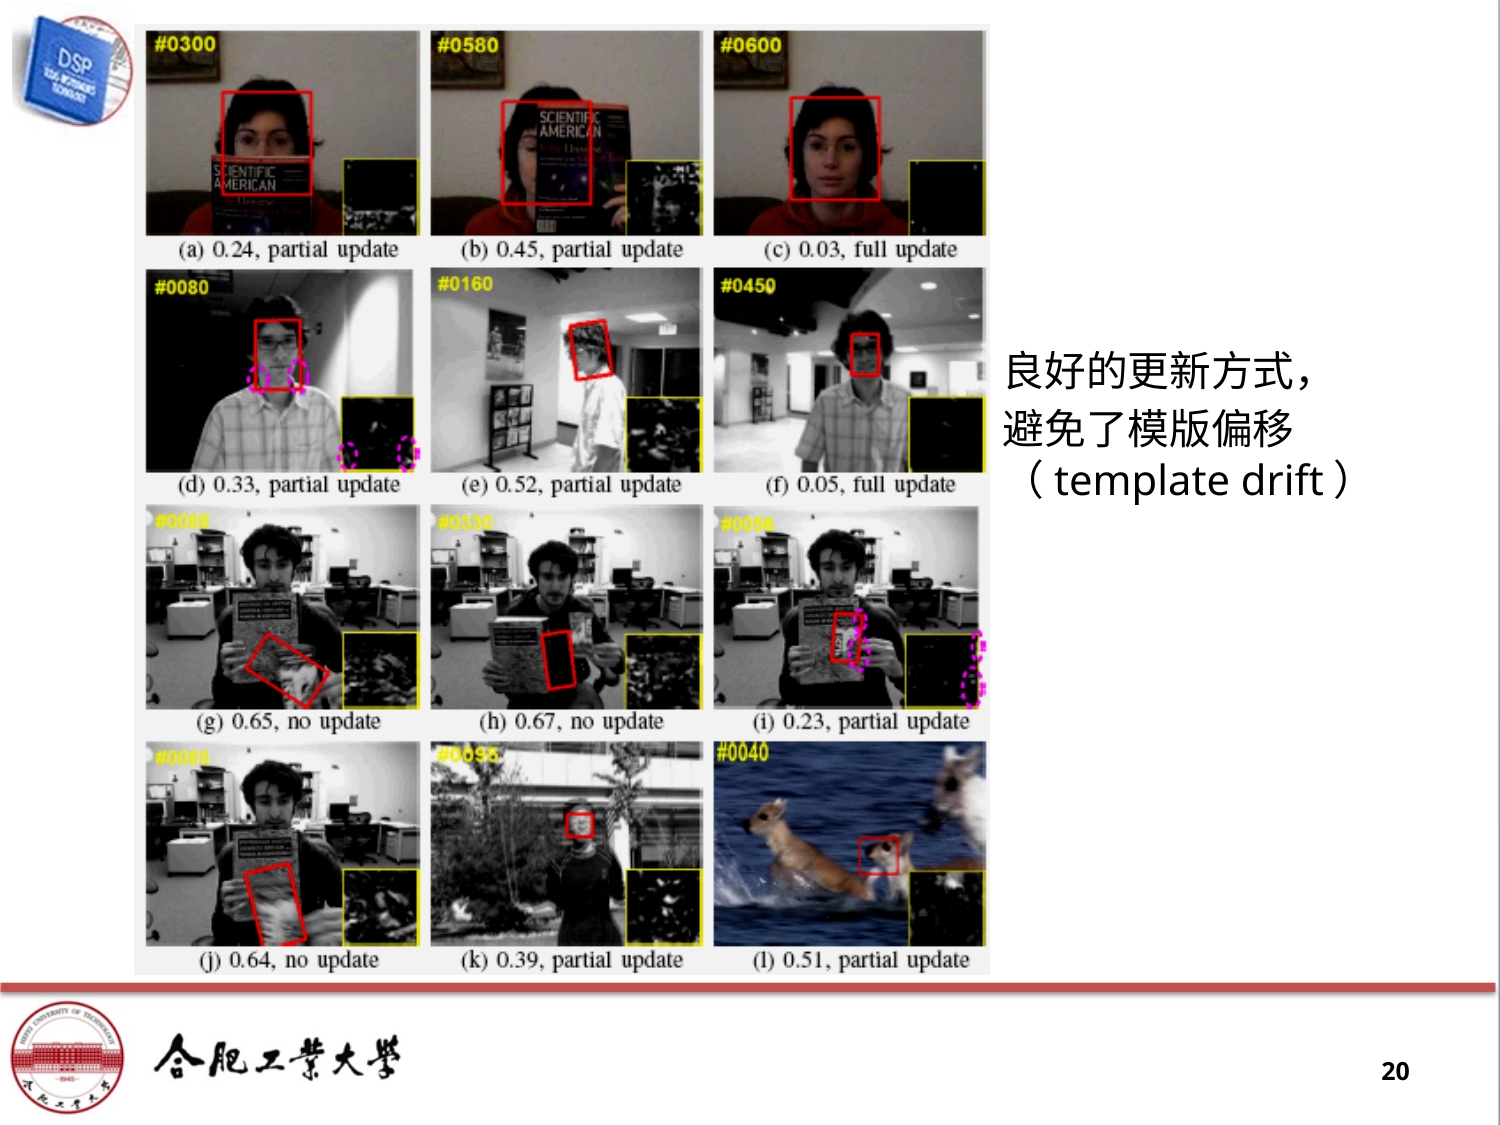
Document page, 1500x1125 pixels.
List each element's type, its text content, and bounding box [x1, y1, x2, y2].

picture [0, 0, 1500, 1125]
list 良好的更新方式， 避免了模版偏移（template drift） [993, 337, 1463, 563]
slide_number 20 [1074, 1042, 1425, 1103]
